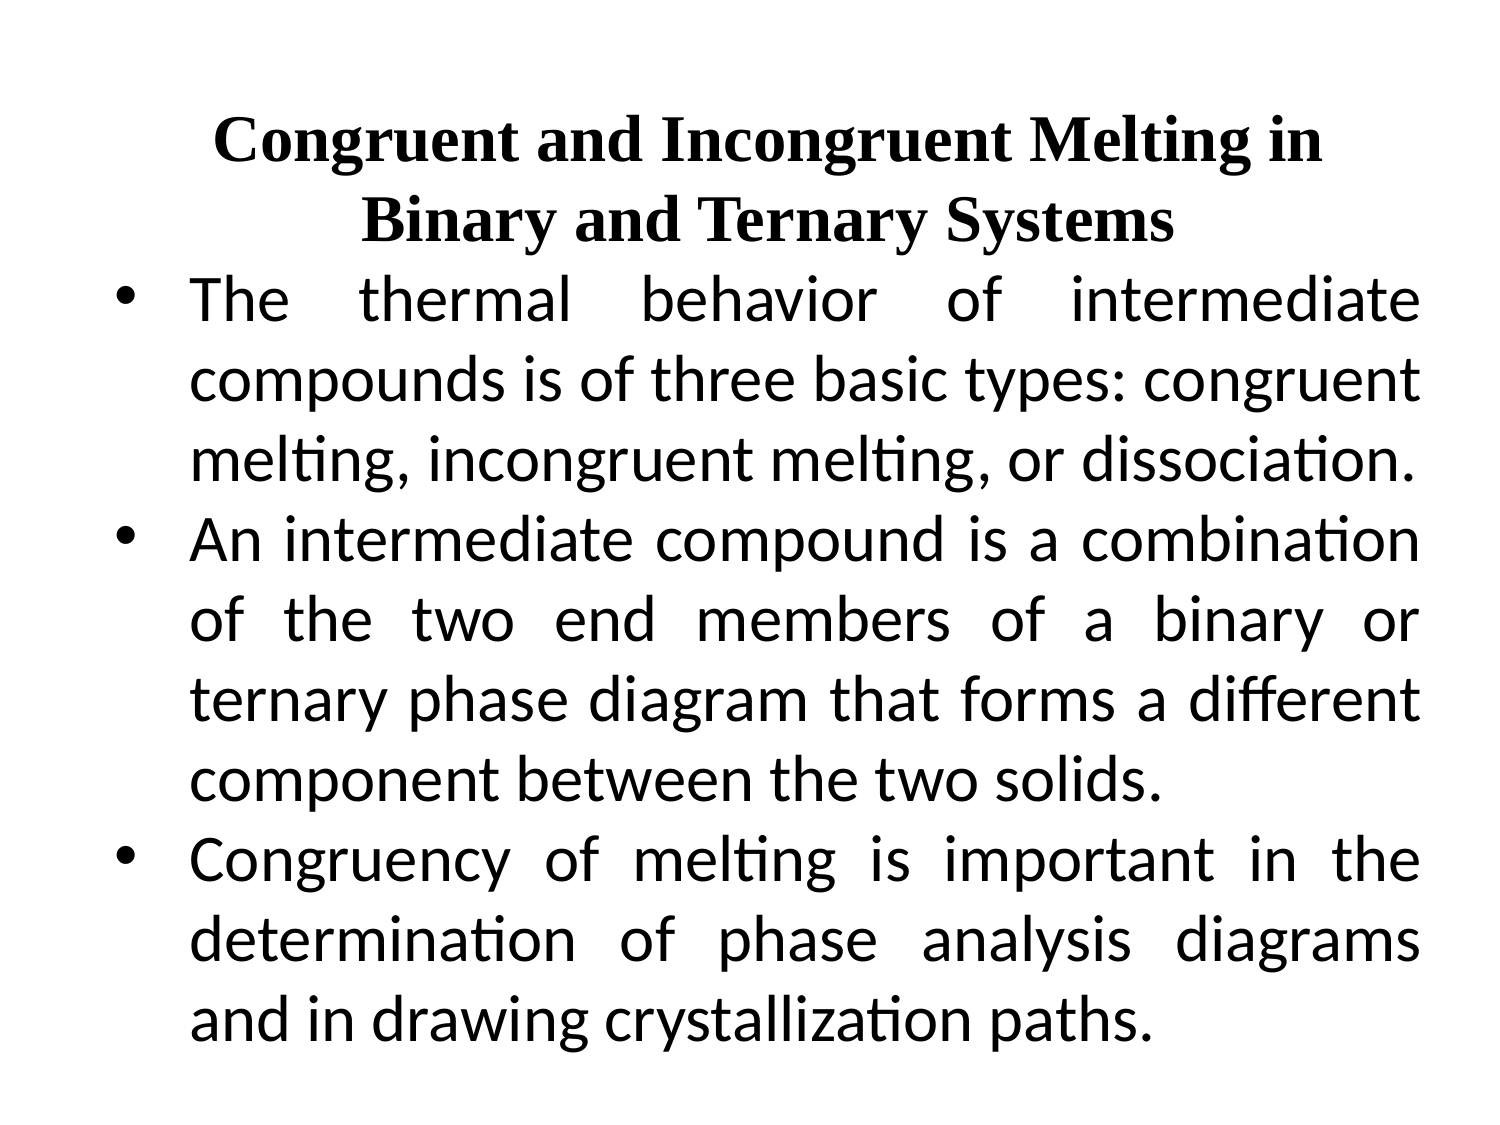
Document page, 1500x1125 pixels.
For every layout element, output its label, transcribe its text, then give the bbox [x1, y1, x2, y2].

text_box Congruent and Incongruent Melting in Binary and Ternary Systems The thermal behavior of intermediate compounds is of three basic types: congruent melting, incongruent melting, or dissociation. An intermediate compound is a combination of the two end members of a binary or ternary phase diagram that forms a different component between the two solids. Congruency of melting is important in the determination of phase analysis diagrams and in drawing crystallization paths. [99, 87, 1438, 1062]
